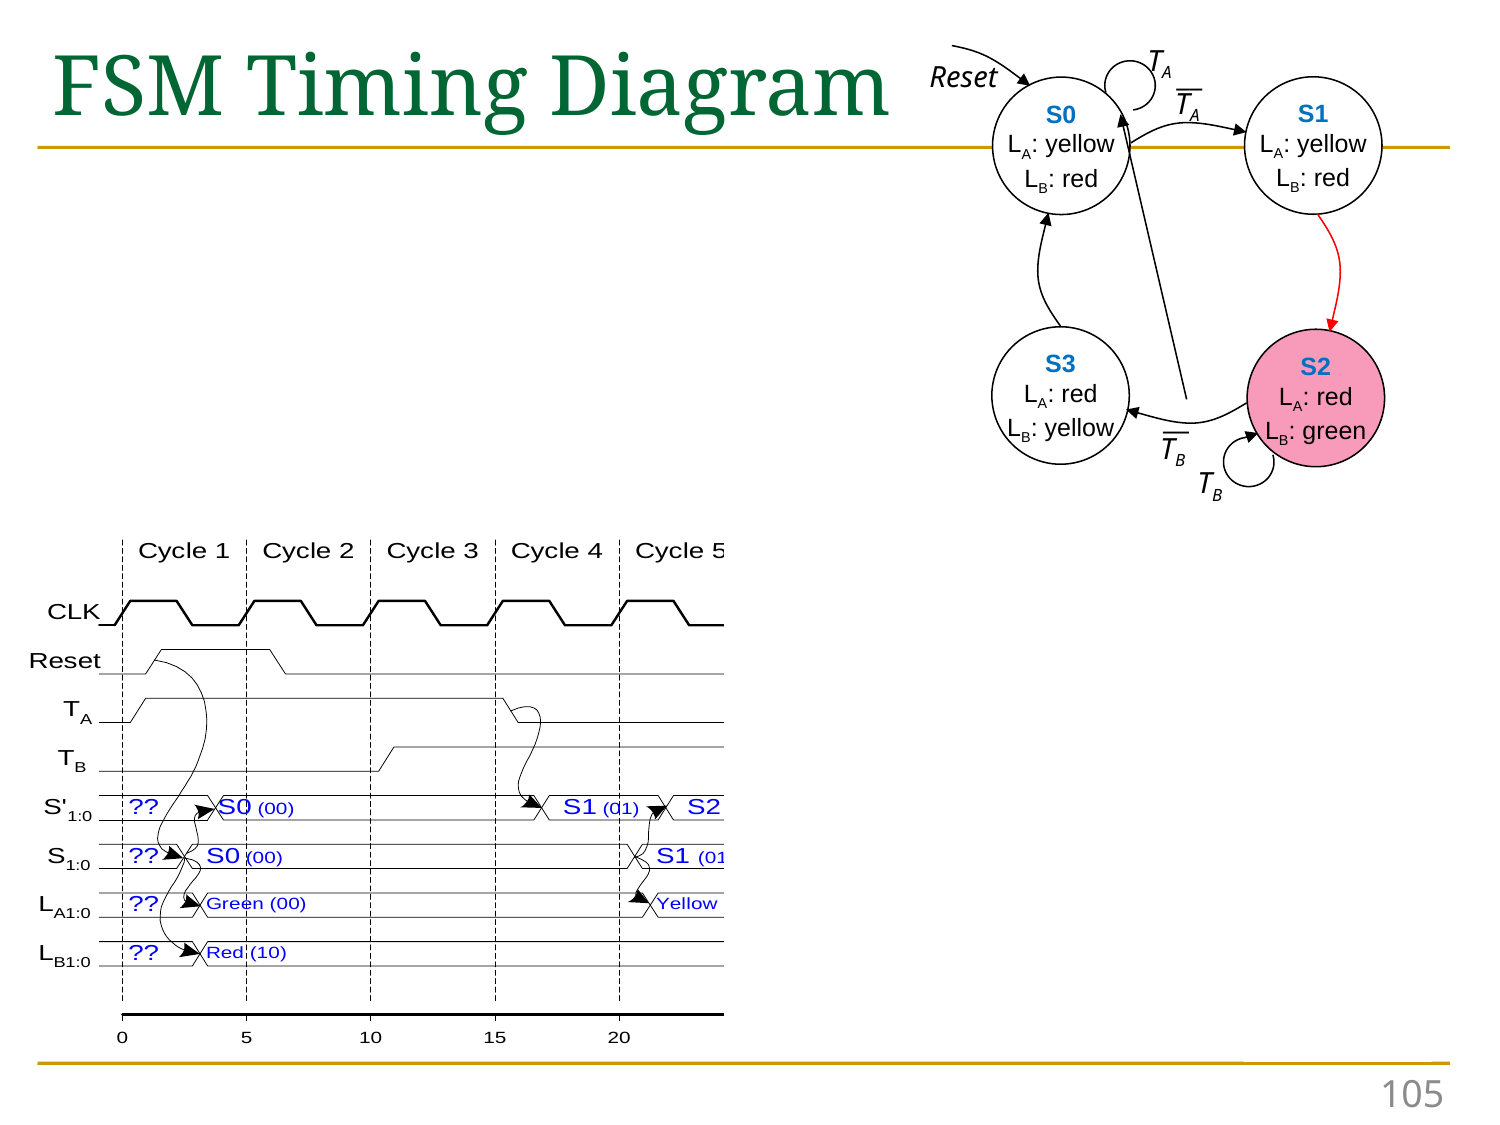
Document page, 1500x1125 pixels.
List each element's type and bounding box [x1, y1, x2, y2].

slide_number [1121, 1066, 1460, 1125]
title [1143, 90, 1160, 134]
title [1143, 134, 1232, 200]
title [1013, 78, 1026, 90]
text_box [914, 35, 1397, 512]
title [37, 24, 1450, 200]
list [0, 524, 1476, 1066]
